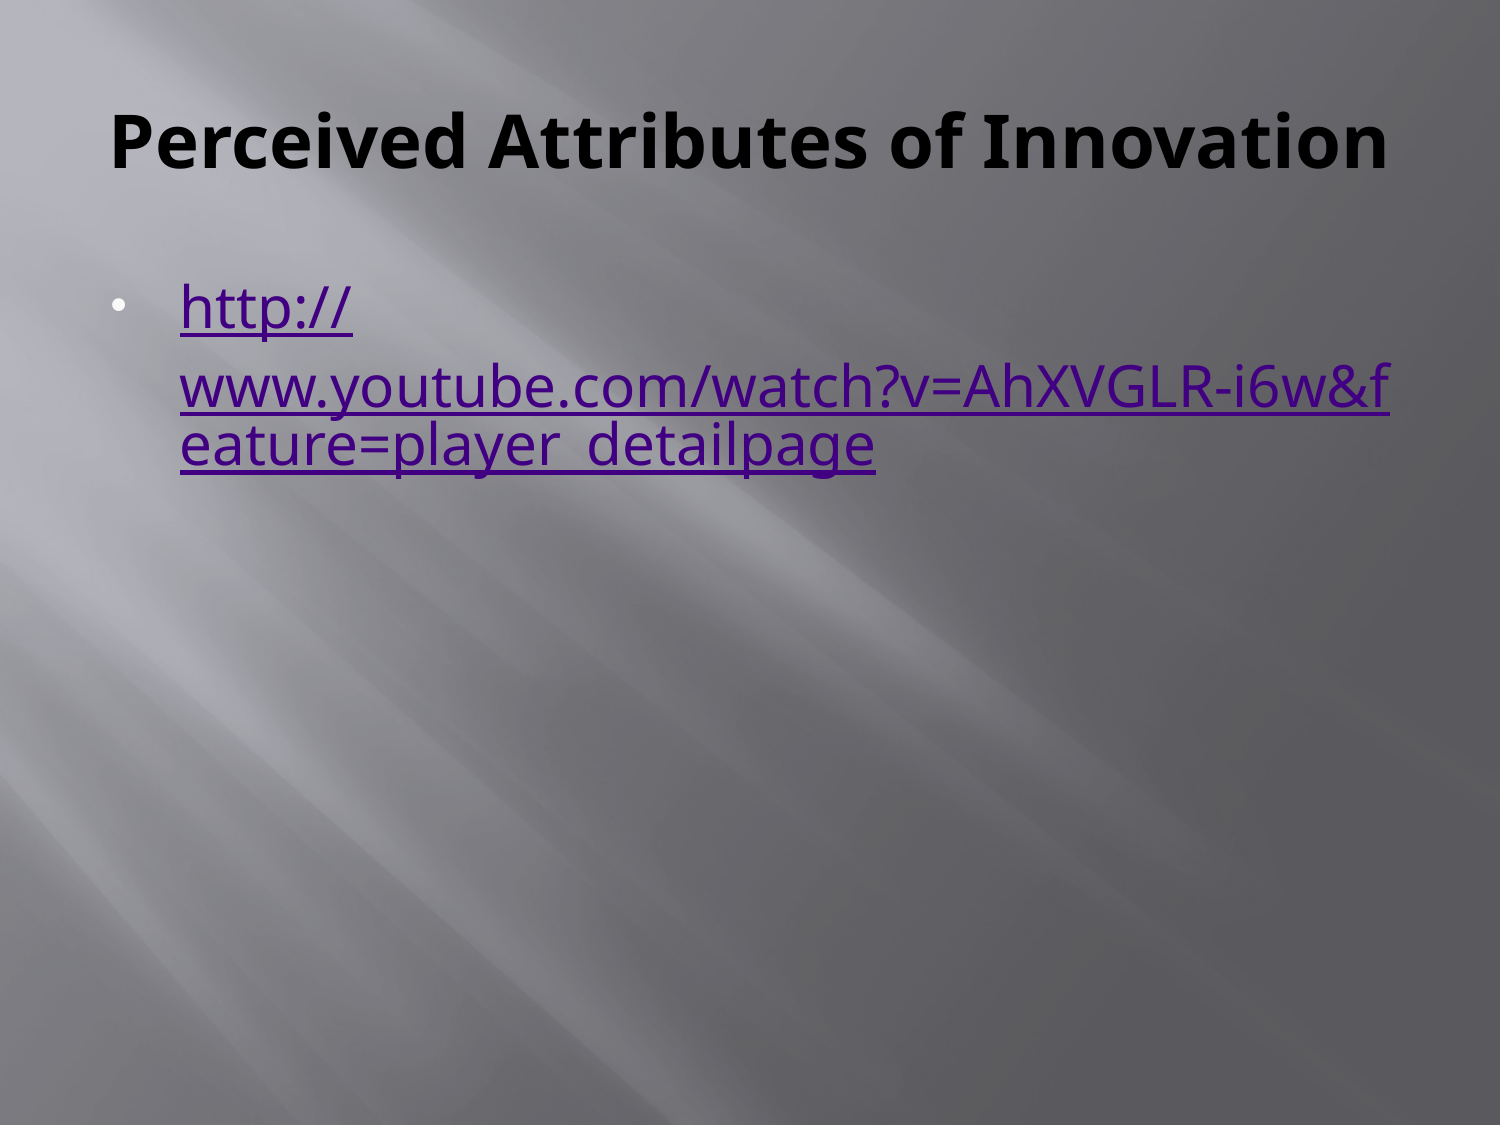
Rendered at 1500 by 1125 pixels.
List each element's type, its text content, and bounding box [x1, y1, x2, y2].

list http://www.youtube.com/watch?v=AhXVGLR-i6w&feature=player_detailpage [75, 262, 1425, 1035]
title Perceived Attributes of Innovation [75, 45, 1425, 233]
